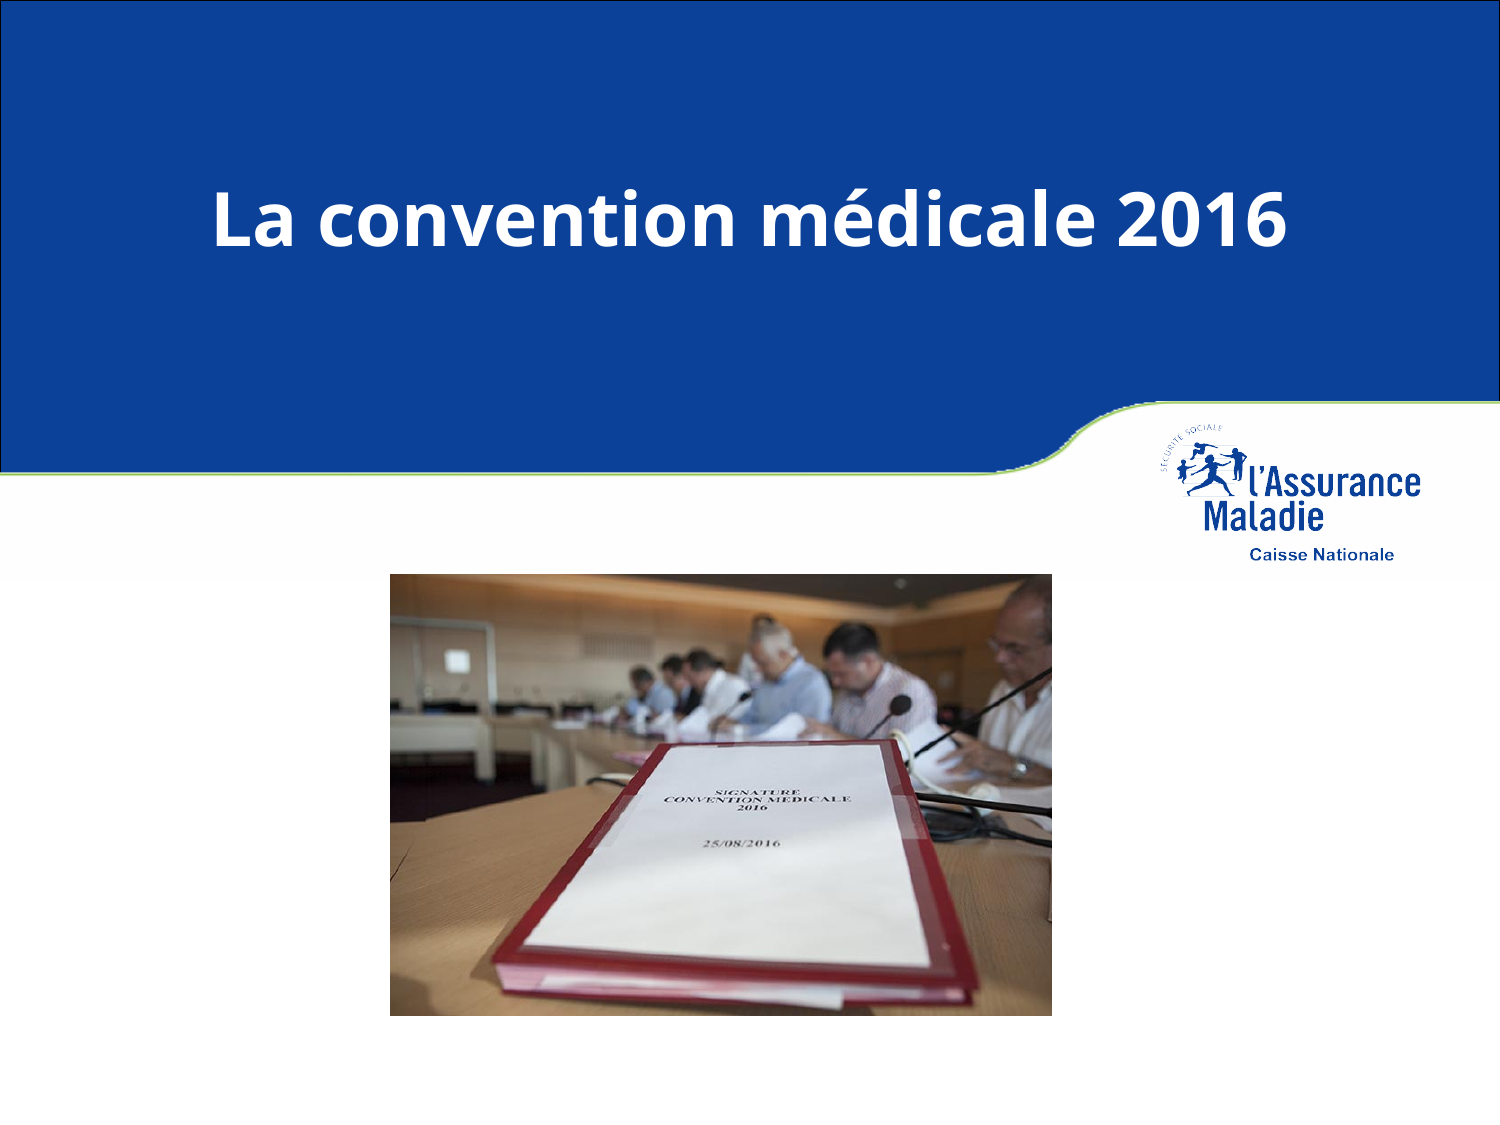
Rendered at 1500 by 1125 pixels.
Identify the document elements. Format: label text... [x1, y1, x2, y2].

title La convention médicale 2016 [112, 42, 1388, 391]
picture [0, 401, 1500, 1017]
